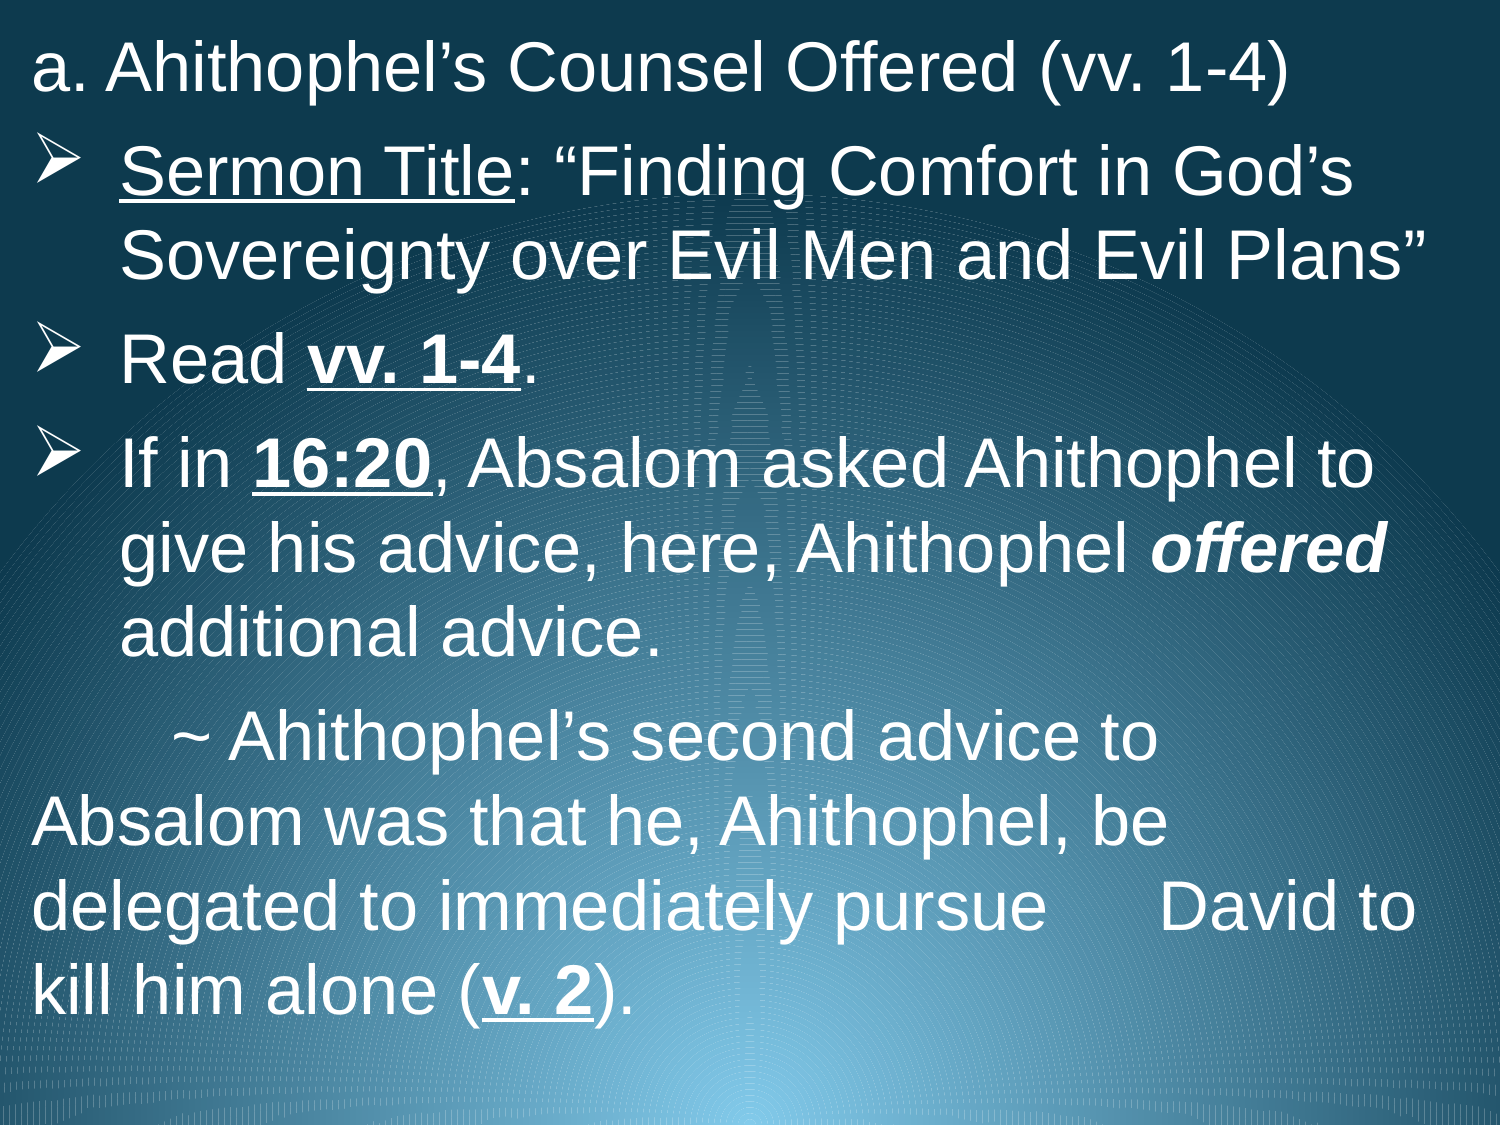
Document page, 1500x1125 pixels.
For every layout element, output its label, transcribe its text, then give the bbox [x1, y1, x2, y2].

subtitle a. Ahithophel’s Counsel Offered (vv. 1-4) Sermon Title: “Finding Comfort in God’s Sovereignty over Evil Men and Evil Plans” Read vv. 1-4. If in 16:20, Absalom asked Ahithophel to give his advice, here, Ahithophel offered additional advice. ~ Ahithophel’s second advice to Absalom was that he, Ahithophel, be delegated to immediately pursue David to kill him alone (v. 2). [16, 13, 1480, 1106]
